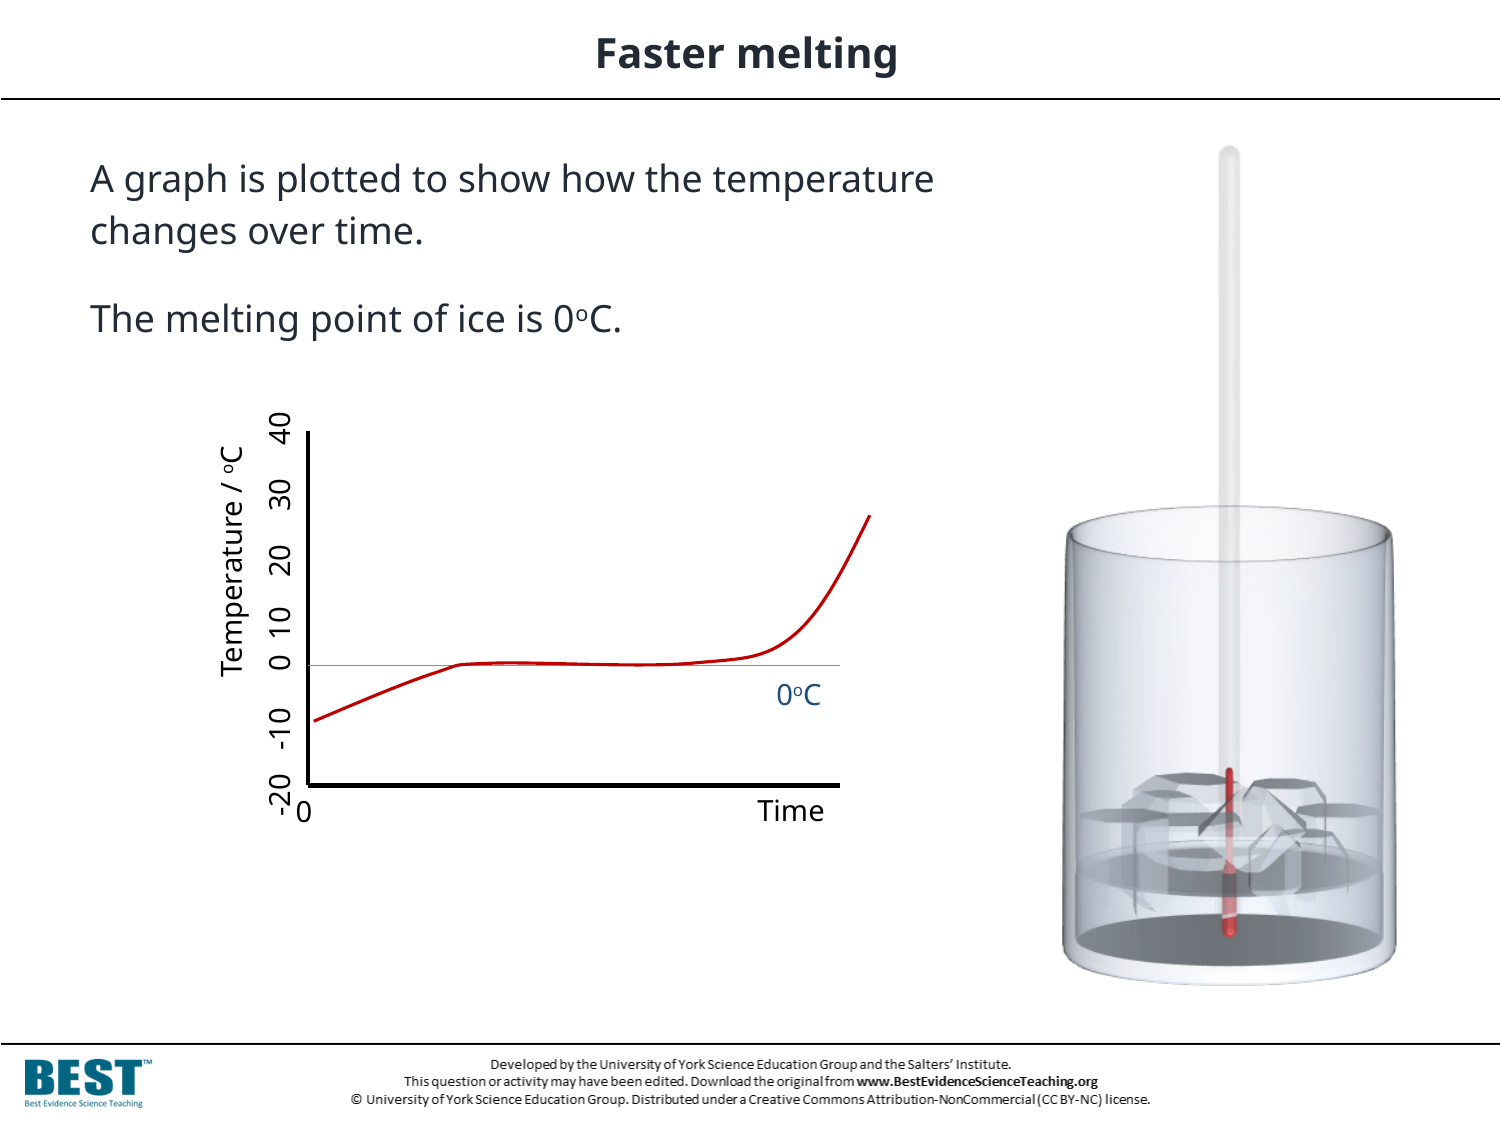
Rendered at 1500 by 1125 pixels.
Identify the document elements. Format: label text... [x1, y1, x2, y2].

picture [1, 98, 1500, 1118]
text_box Faster melting [23, 4, 1471, 98]
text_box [205, 388, 870, 839]
